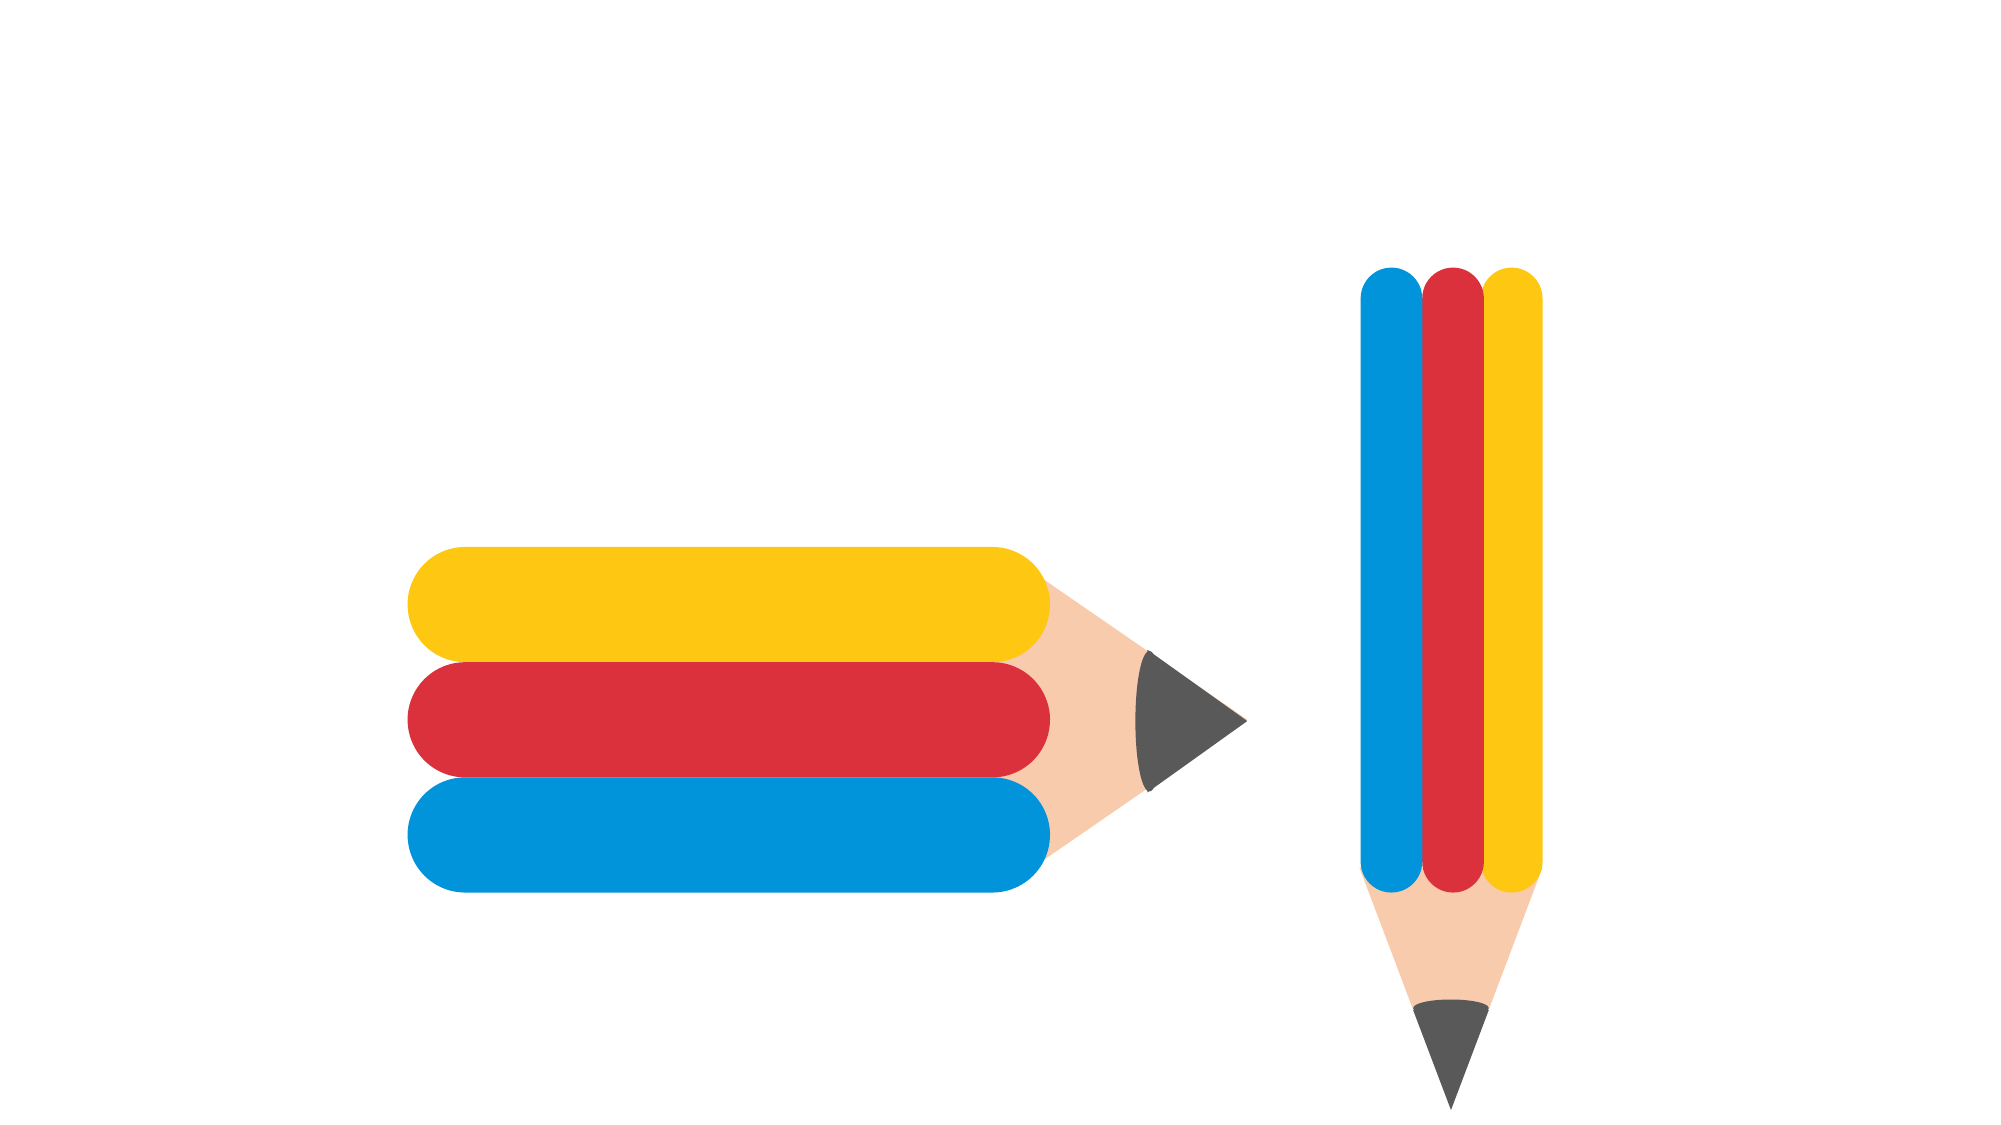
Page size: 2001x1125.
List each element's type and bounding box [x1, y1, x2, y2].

text_box [1051, 583, 1147, 857]
text_box [407, 546, 1051, 893]
text_box [1359, 267, 1543, 1110]
text_box [1119, 665, 1263, 778]
